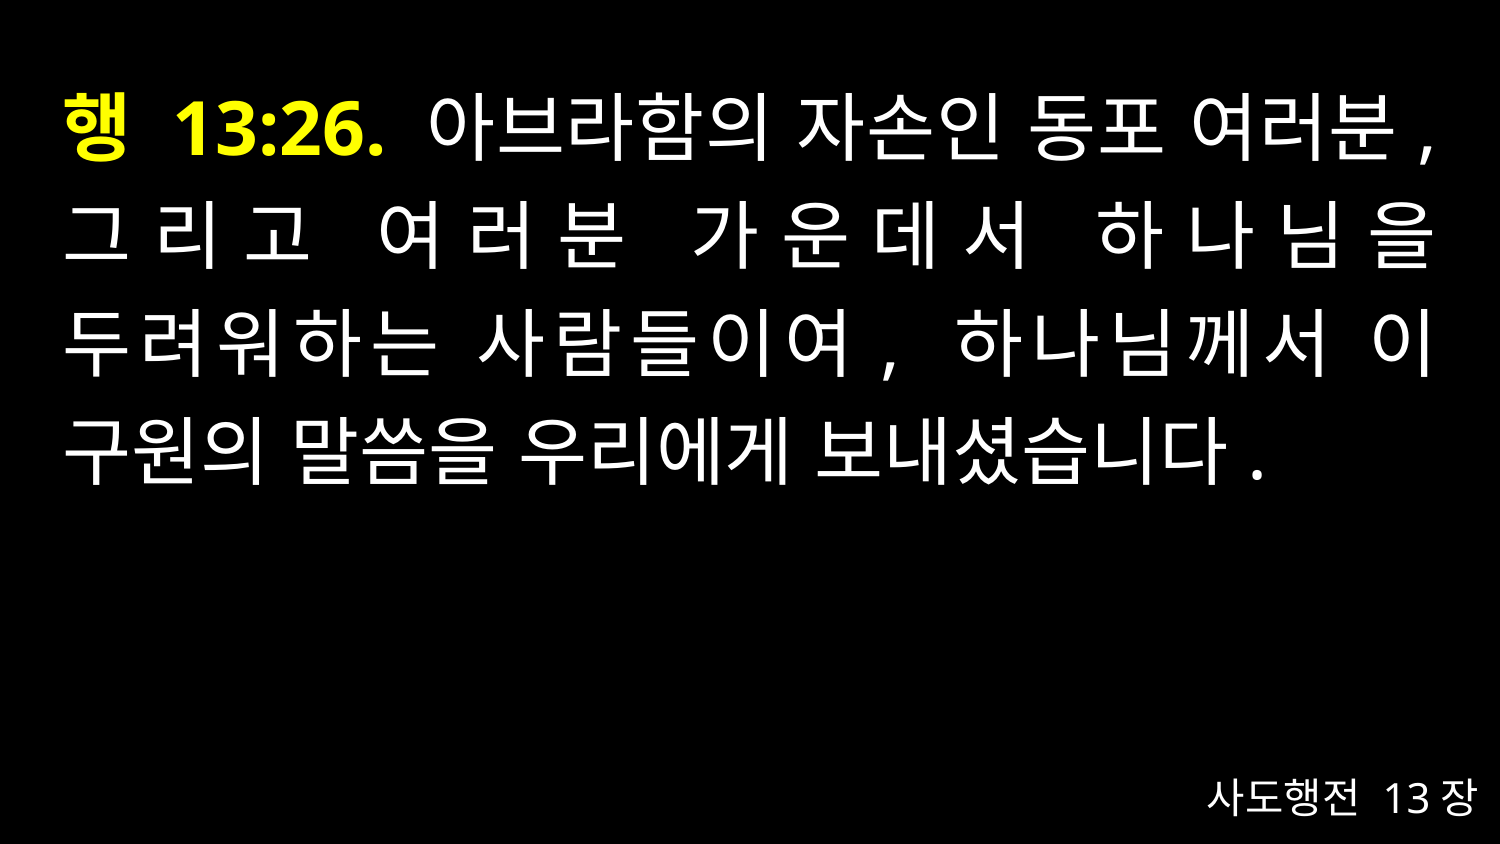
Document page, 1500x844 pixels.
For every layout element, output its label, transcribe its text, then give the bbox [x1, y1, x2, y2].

title 행 13:26. 아브라함의 자손인 동포 여러분, 그리고 여러분 가운데서 하나님을 두려워하는 사람들이여, 하나님께서 이 구원의 말씀을 우리에게 보내셨습니다. [0, 0, 1500, 844]
subtitle 사도행전 13장 [916, 770, 1500, 844]
